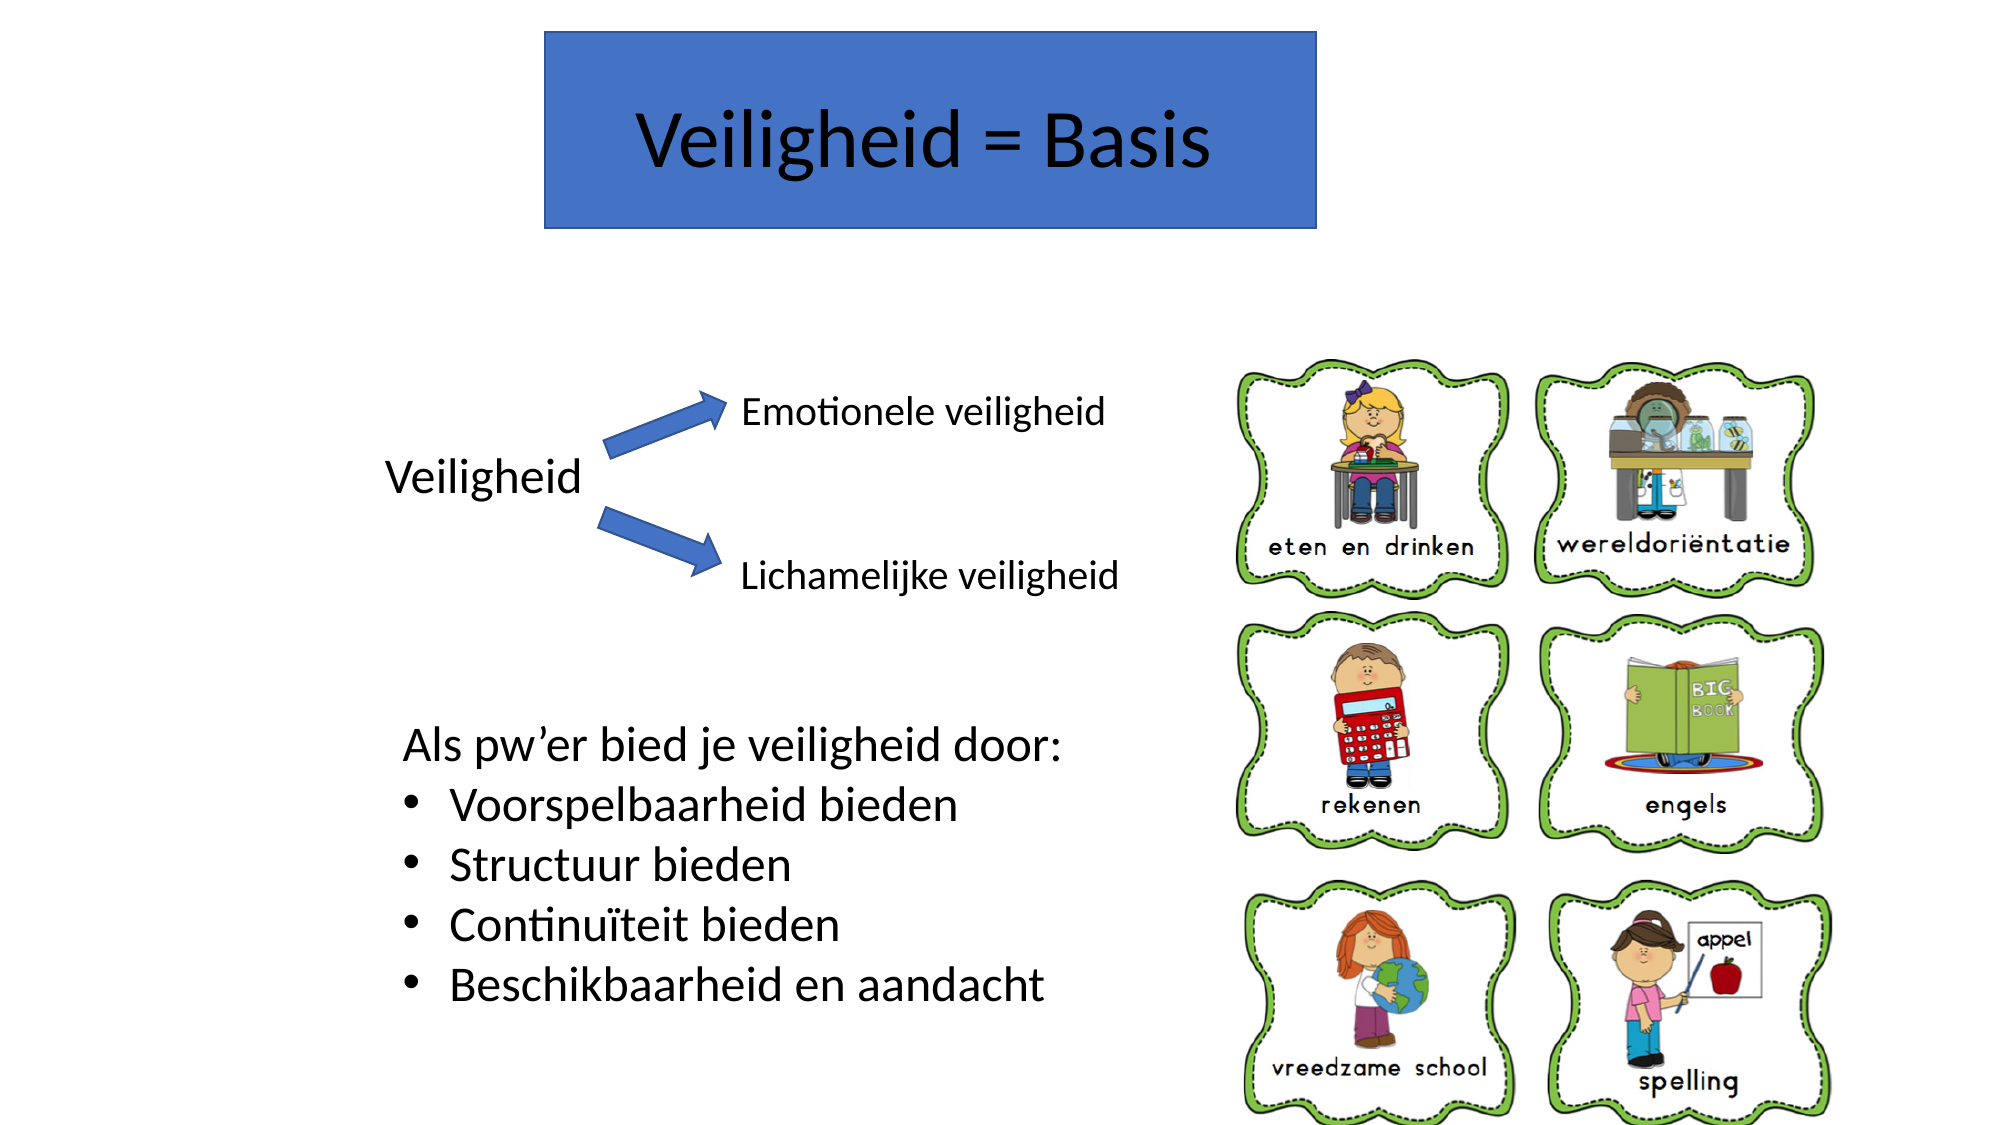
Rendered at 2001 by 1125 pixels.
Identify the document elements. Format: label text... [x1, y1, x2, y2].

text_box Veiligheid [370, 436, 598, 512]
picture [1224, 348, 1835, 1125]
text_box [602, 390, 728, 460]
text_box Lichamelijke veiligheid [725, 540, 1135, 605]
text_box Emotionele veiligheid [726, 376, 1122, 441]
text_box Veiligheid = Basis [620, 76, 1228, 192]
text_box [596, 505, 723, 578]
text_box [544, 31, 1317, 229]
text_box Als pw’er bied je veiligheid door: Voorspelbaarheid bieden Structuur bieden Continuïteit bieden Beschikbaarheid en aandacht [387, 704, 1079, 1080]
